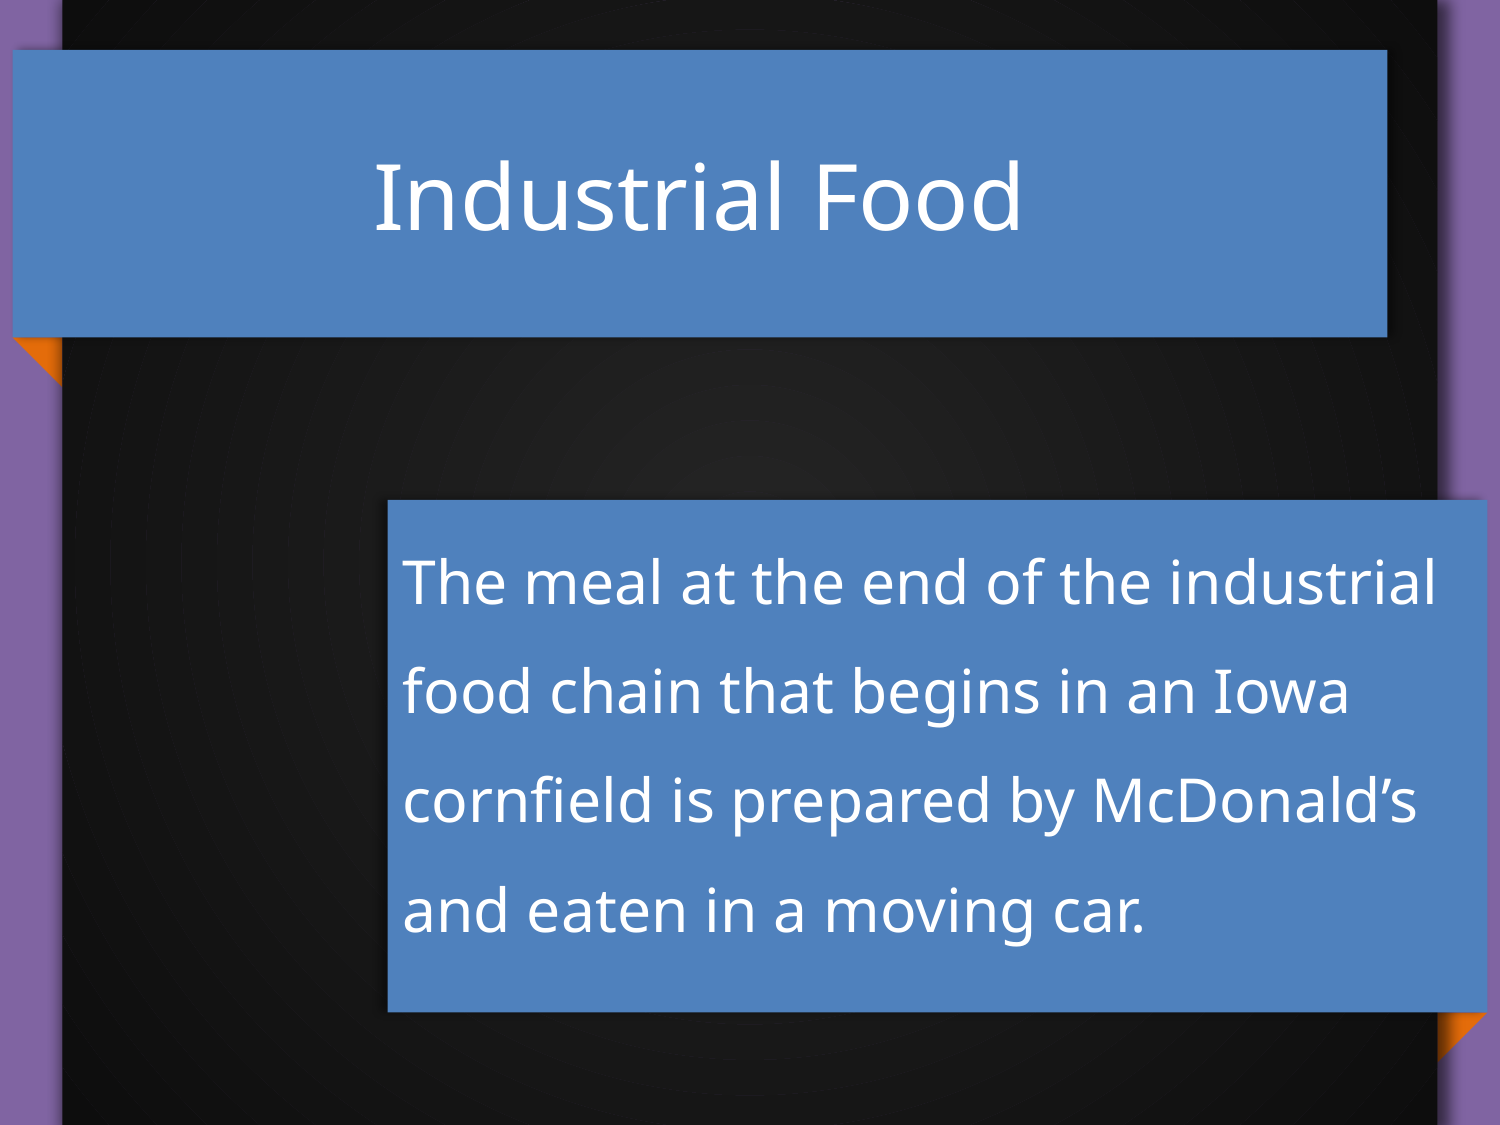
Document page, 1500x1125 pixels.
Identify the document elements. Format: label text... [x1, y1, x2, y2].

list The meal at the end of the industrial food chain that begins in an Iowa cornfield is prepared by McDonald’s and eaten in a moving car. [387, 500, 1488, 1013]
title Industrial Food [12, 99, 1388, 288]
